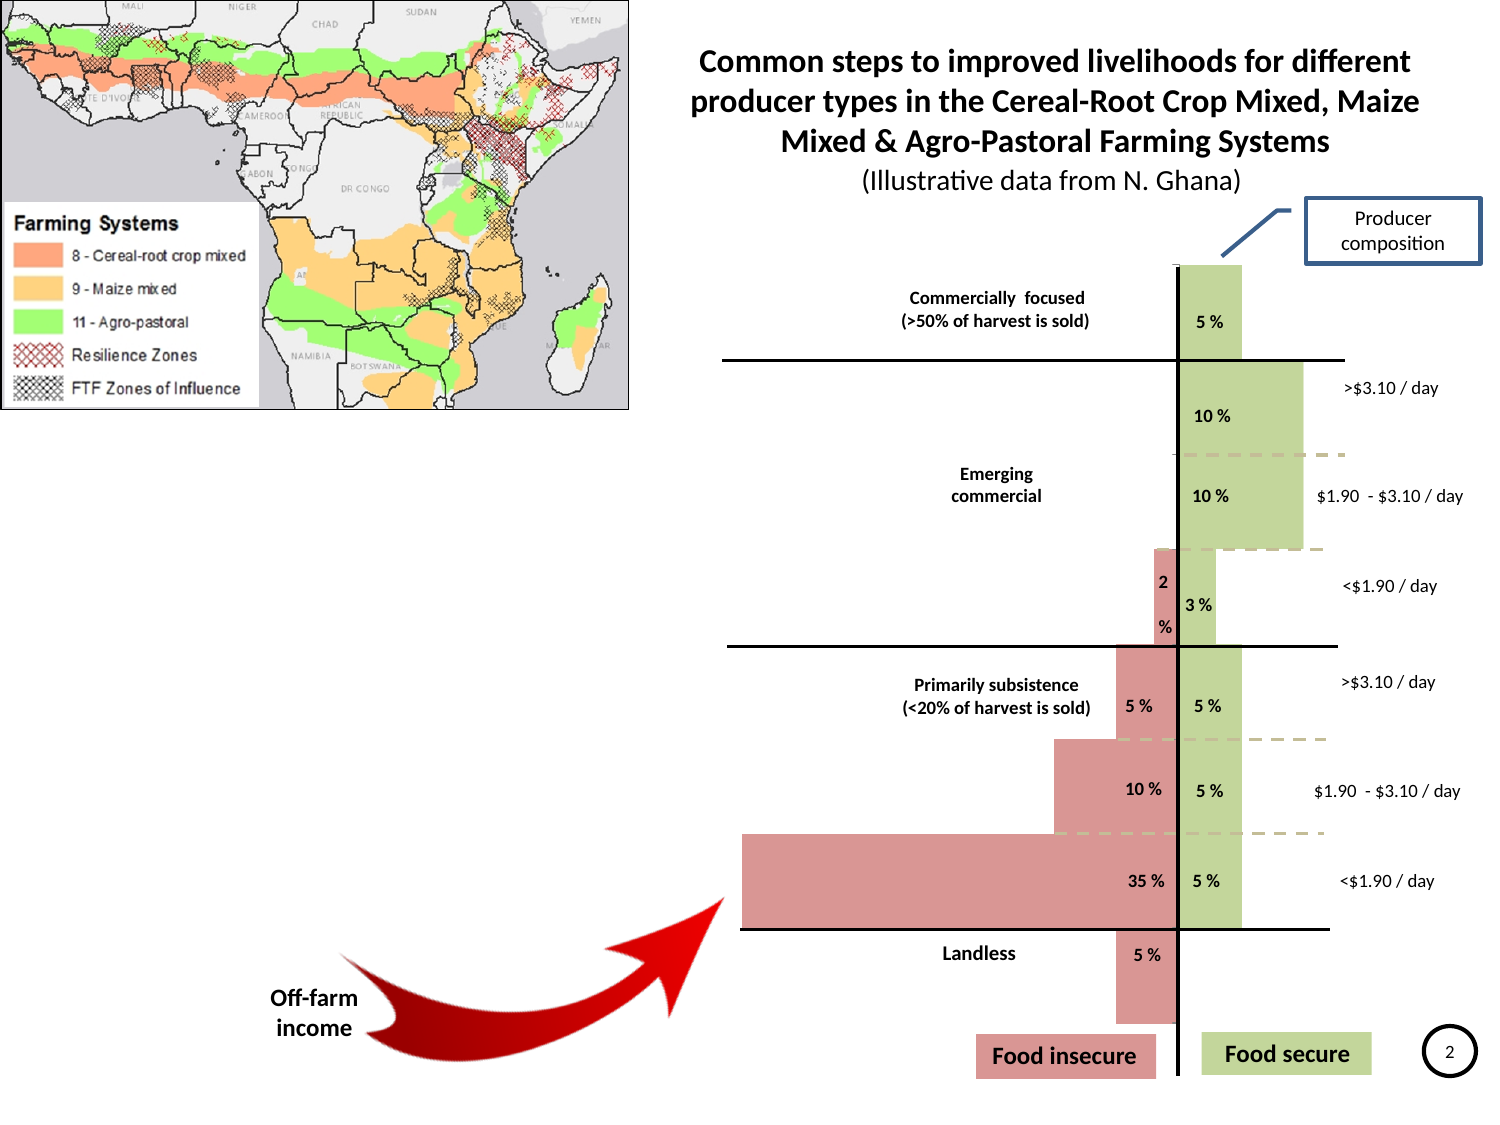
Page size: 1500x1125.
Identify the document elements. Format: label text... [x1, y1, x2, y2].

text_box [721, 197, 1481, 1079]
text_box Common steps to improved livelihoods for different producer types in the Cereal-Root Crop Mixed, Maize Mixed & Agro-Pastoral Farming Systems [648, 32, 1463, 167]
picture [199, 692, 721, 1125]
text_box Off-farm income [247, 974, 322, 1049]
picture [0, 0, 630, 410]
text_box (Illustrative data from N. Ghana) [769, 167, 1334, 196]
